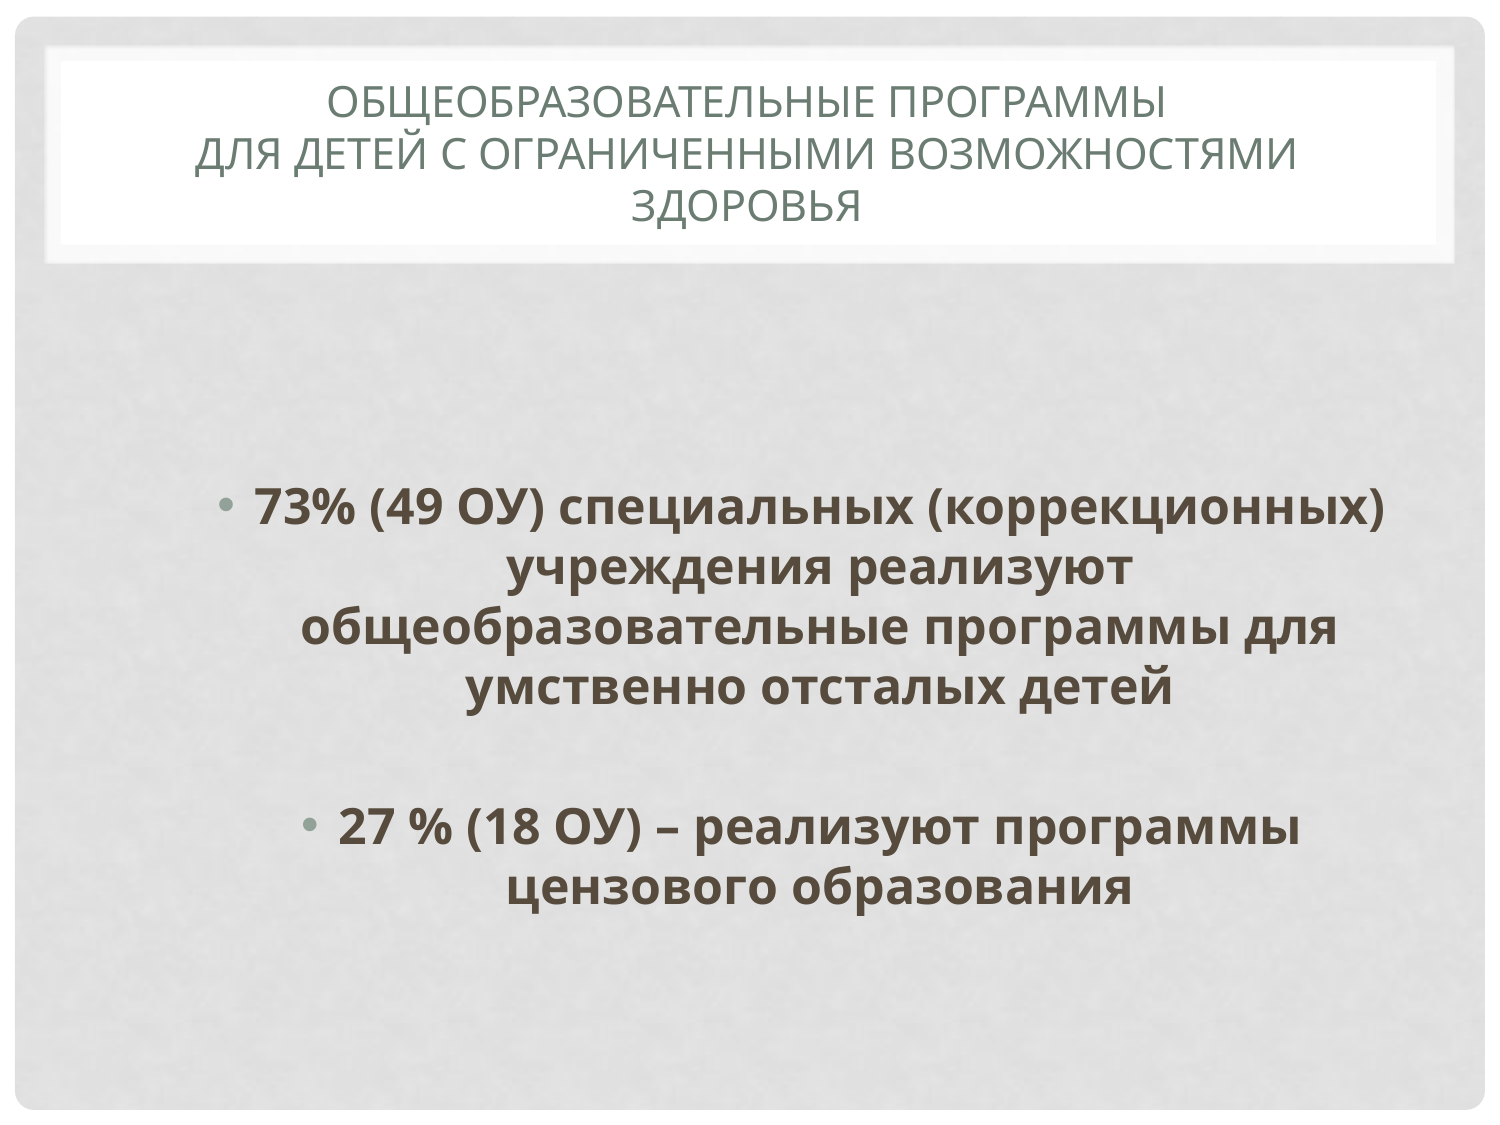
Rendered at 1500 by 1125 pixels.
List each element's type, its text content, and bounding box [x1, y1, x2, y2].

list 73% (49 ОУ) специальных (коррекционных) учреждения реализуют общеобразовательные программы для умственно отсталых детей 27 % (18 ОУ) – реализуют программы цензового образования [137, 397, 1447, 1071]
title Общеобразовательные программы для детей с ограниченными возможностями здоровья [69, 66, 1425, 238]
